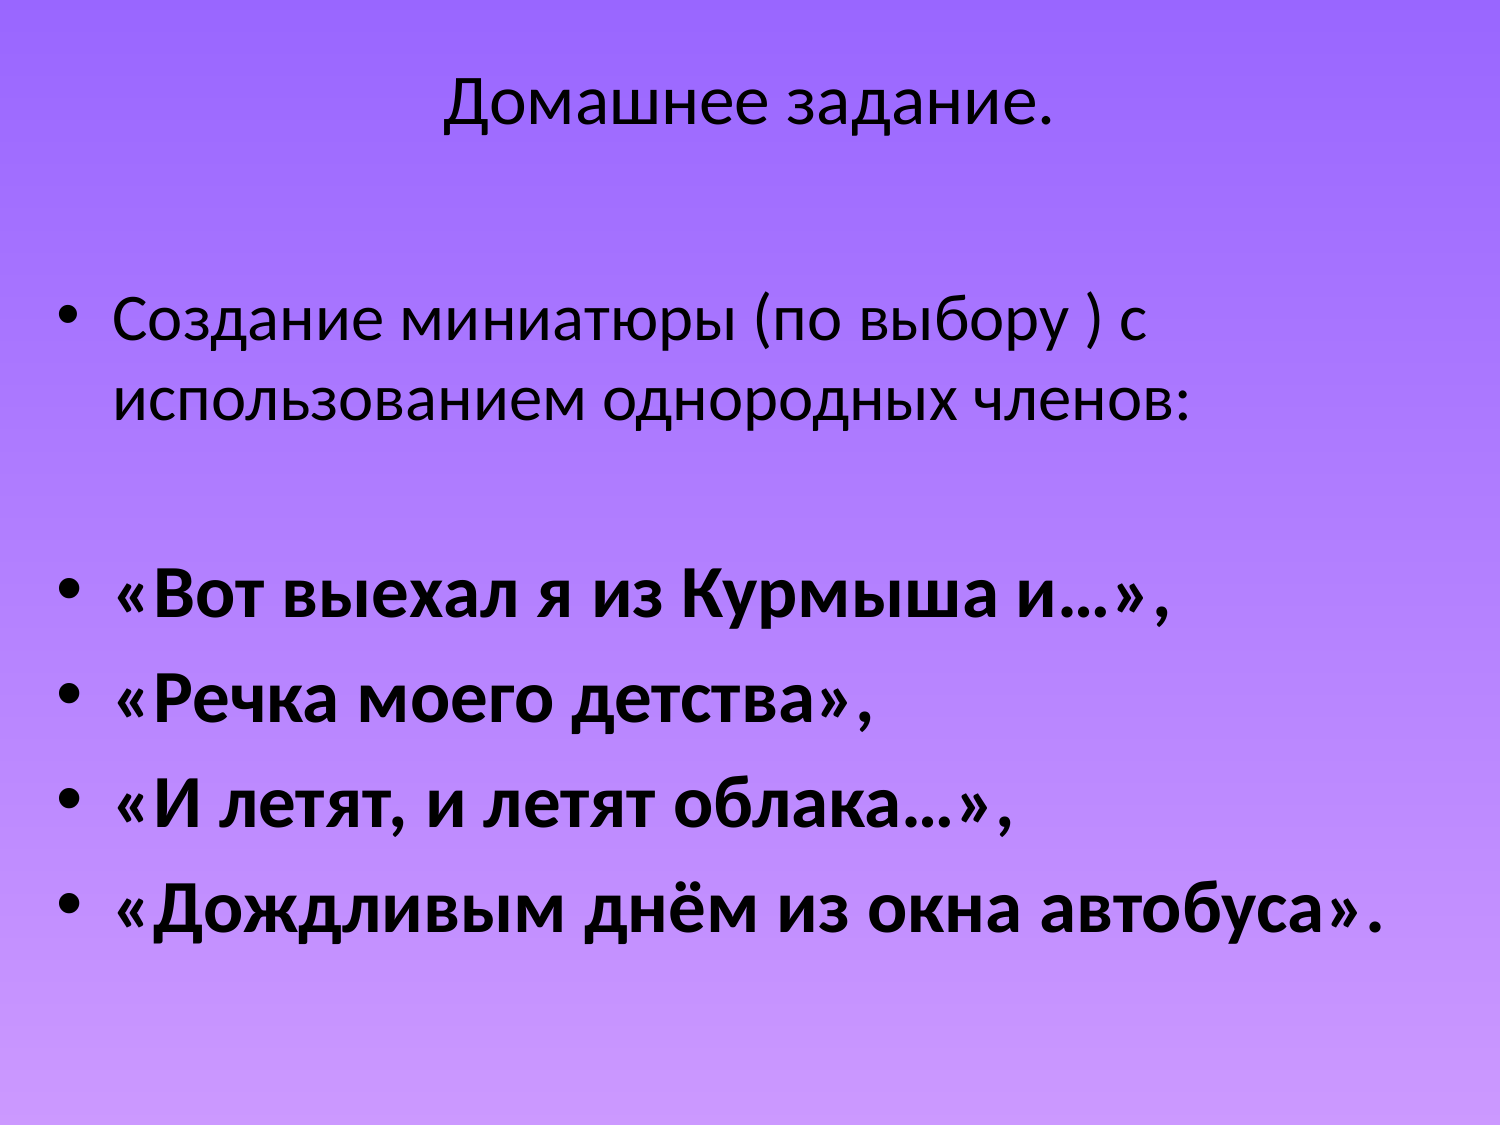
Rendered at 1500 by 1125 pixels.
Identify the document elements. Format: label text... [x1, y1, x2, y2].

list Создание миниатюры (по выбору ) с использованием однородных членов: «Вот выехал я из Курмыша и…», «Речка моего детства», «И летят, и летят облака…», «Дождливым днём из окна автобуса». [41, 172, 1447, 1005]
title Домашнее задание. [75, 45, 1425, 172]
